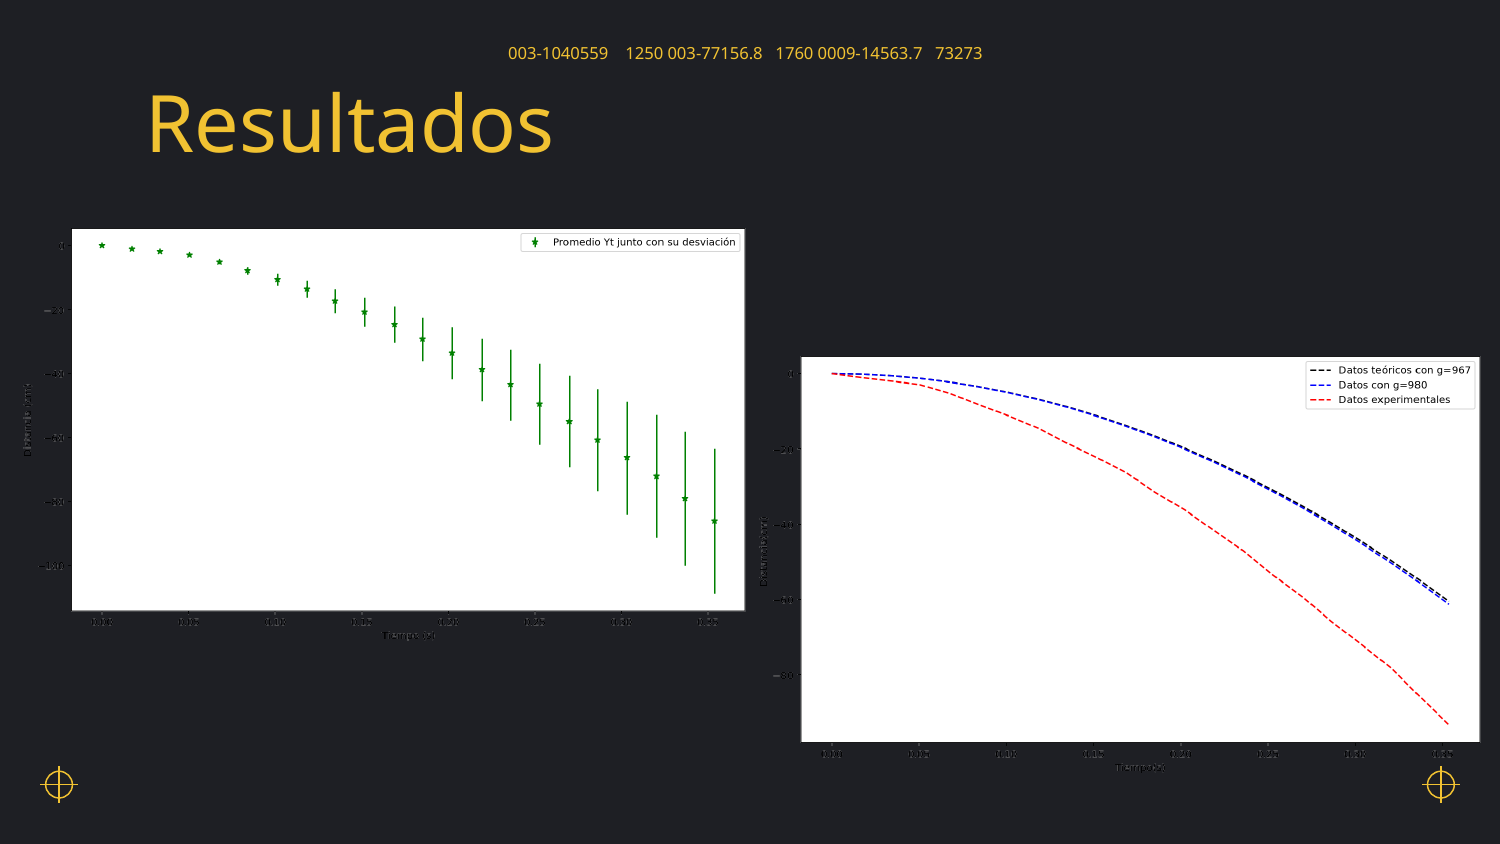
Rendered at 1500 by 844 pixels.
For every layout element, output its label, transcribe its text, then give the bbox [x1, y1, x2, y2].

picture [16, 221, 1487, 780]
title Resultados [130, 59, 737, 184]
